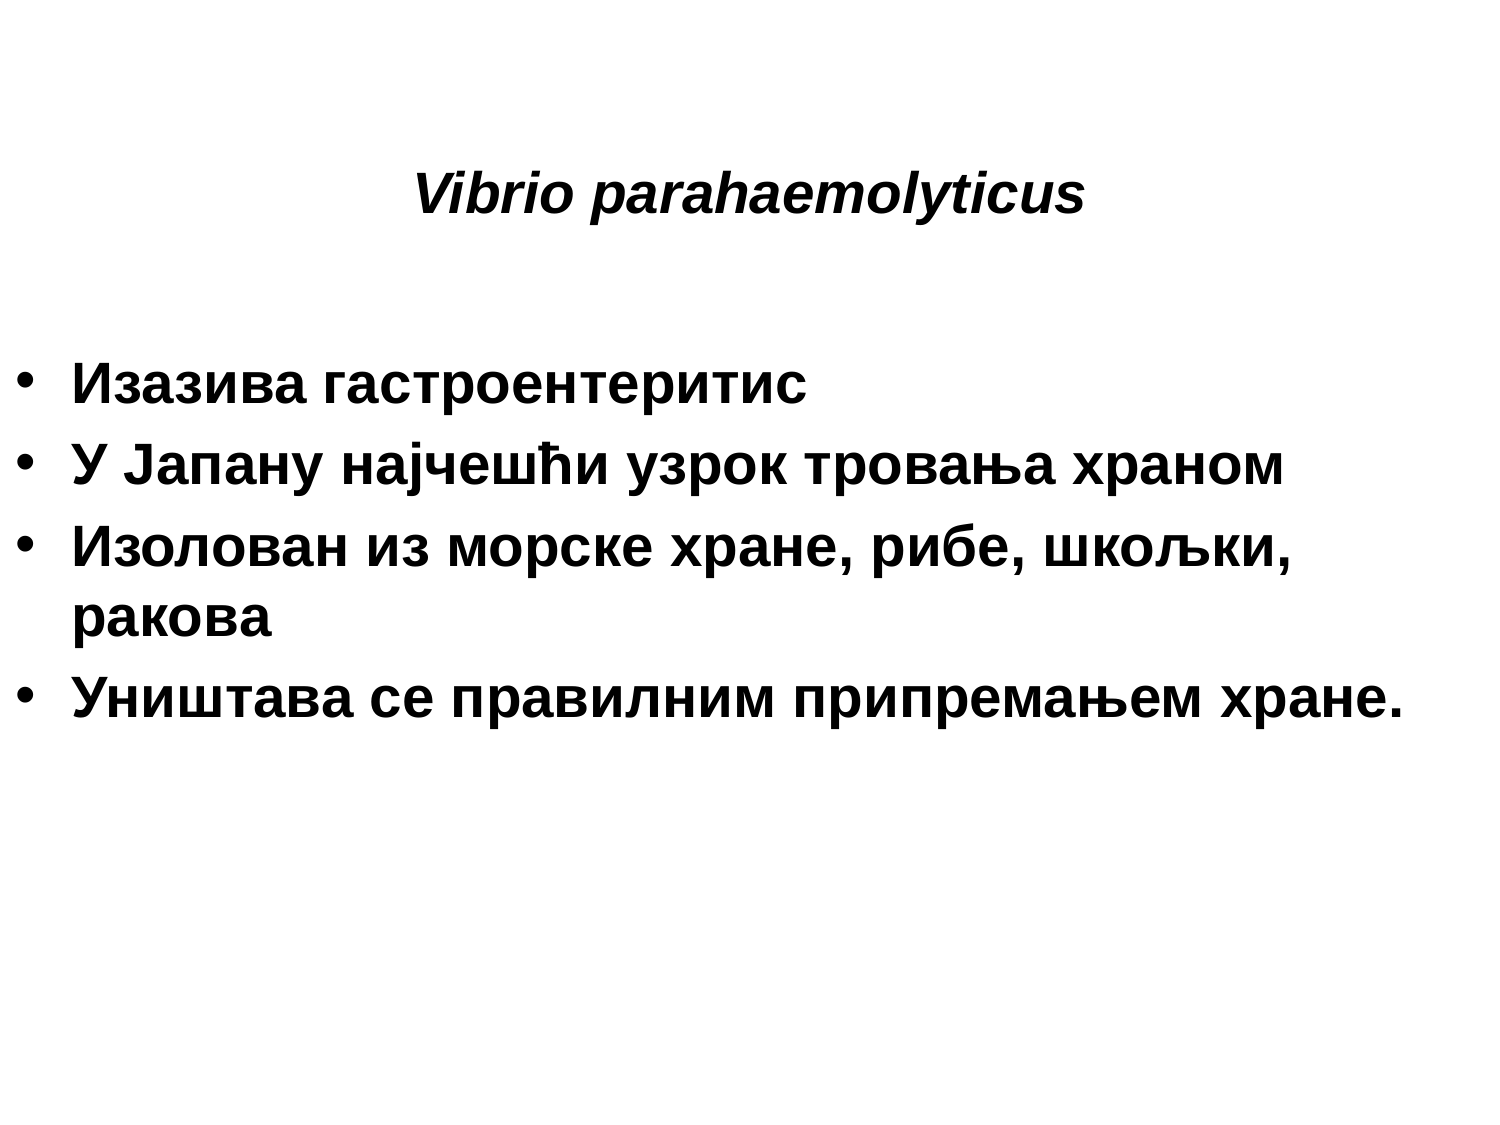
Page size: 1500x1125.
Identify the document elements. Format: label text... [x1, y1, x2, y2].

list Изазива гастроентеритис У Јапану најчешћи узрок тровања храном Изолован из морске хране, рибе, шкољки, раковa Уништава се правилним припремањем хране. [0, 337, 1500, 1013]
title Vibrio parahaemolyticus [74, 44, 1426, 233]
